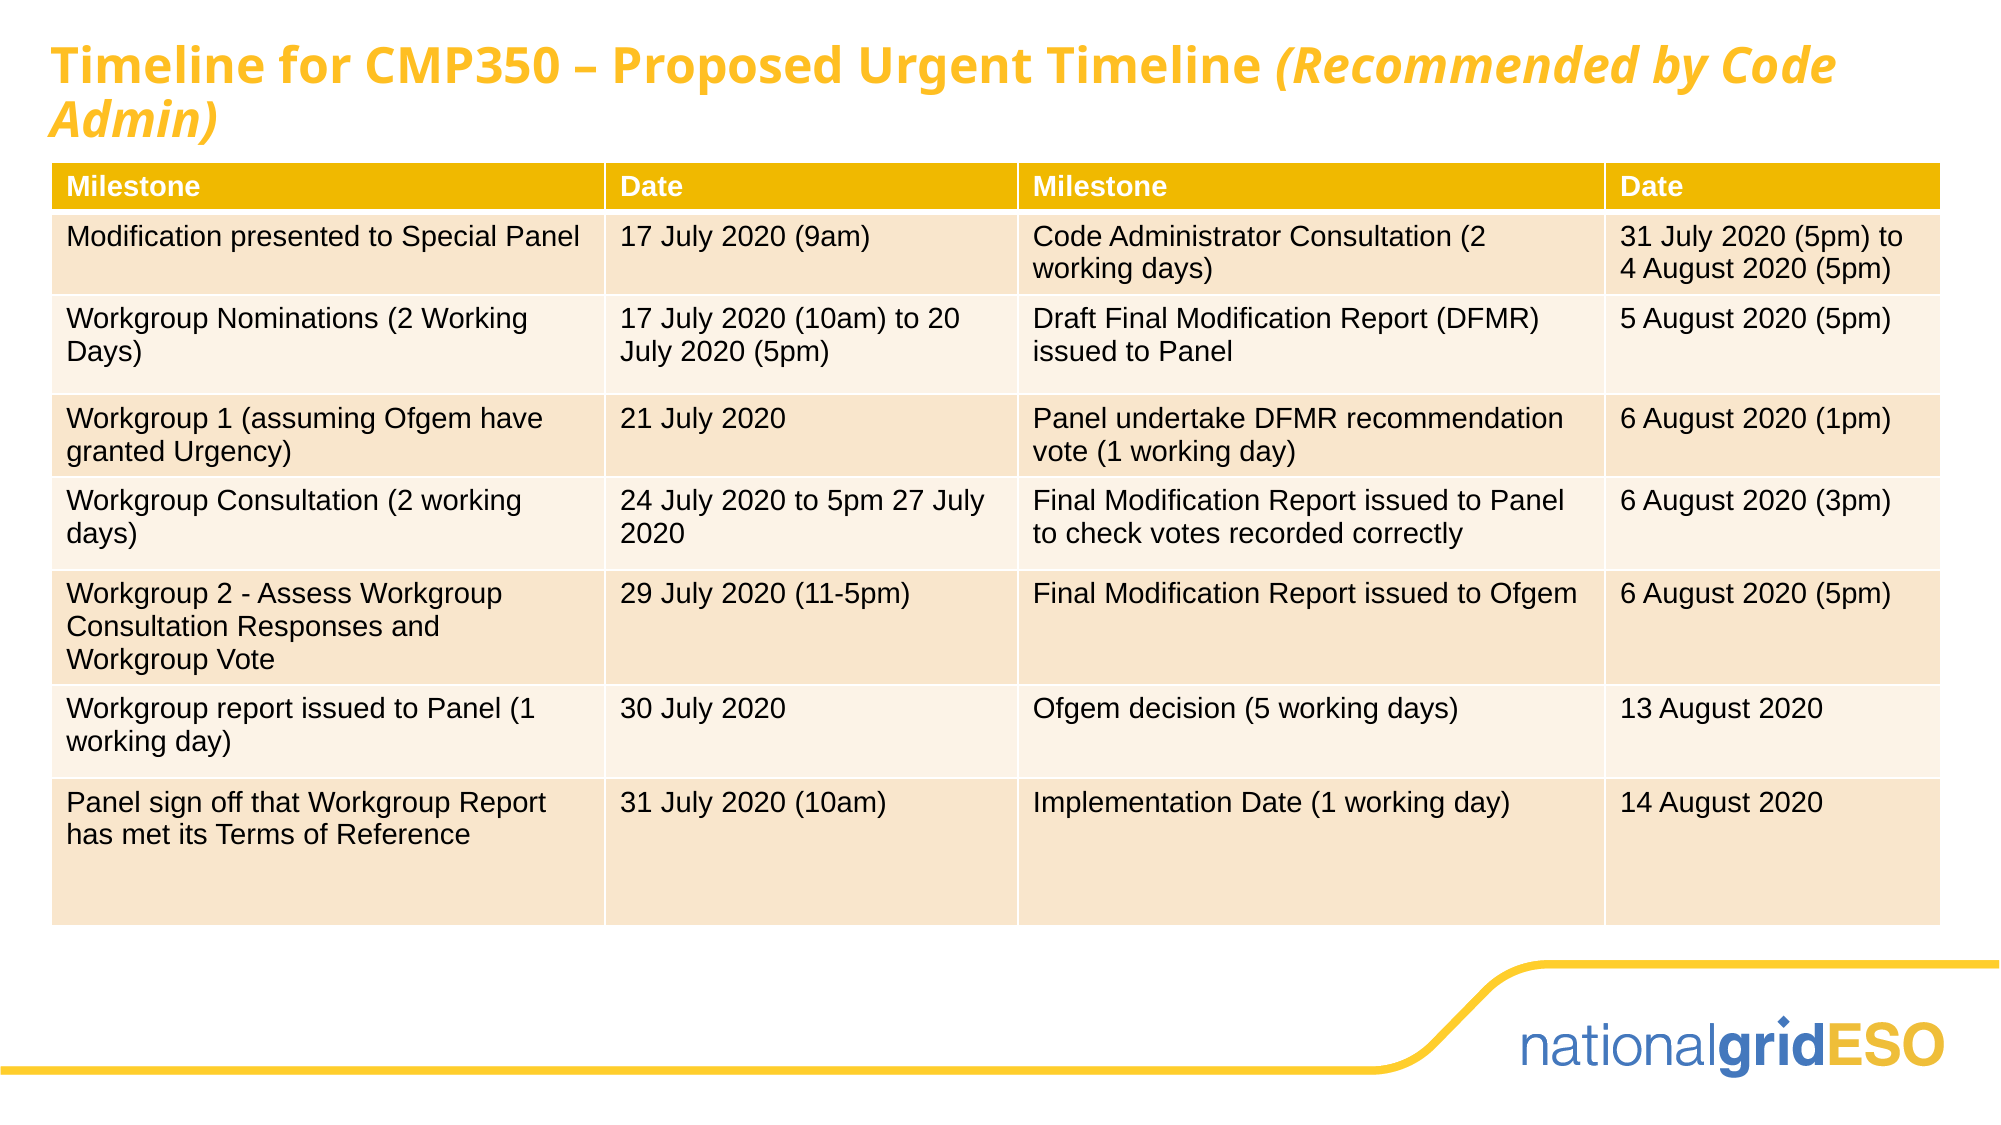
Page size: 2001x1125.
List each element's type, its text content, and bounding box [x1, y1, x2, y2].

table_cell Workgroup report issued to Panel (1 working day) [52, 686, 604, 777]
table_cell Code Administrator Consultation (2 working days) [1019, 215, 1604, 294]
table_cell Draft Final Modification Report (DFMR) issued to Panel [1019, 296, 1604, 393]
table_cell Ofgem decision (5 working days) [1019, 686, 1604, 777]
table_cell 14 August 2020 [1606, 779, 1940, 925]
table_cell Workgroup Nominations (2 Working Days) [52, 296, 604, 393]
table_cell 21 July 2020 [606, 395, 1017, 476]
table_cell 17 July 2020 (10am) to 20 July 2020 (5pm) [606, 296, 1017, 393]
title Timeline for CMP350 – Proposed Urgent Timeline (Recommended by Code Admin) [35, 33, 1898, 142]
table_cell 30 July 2020 [606, 686, 1017, 777]
text_box [35, 160, 1926, 223]
table_cell 31 July 2020 (5pm) to 4 August 2020 (5pm) [1606, 215, 1940, 294]
table_header Date [606, 163, 1017, 209]
table_cell 24 July 2020 to 5pm 27 July 2020 [606, 478, 1017, 569]
table_cell 17 July 2020 (9am) [606, 215, 1017, 294]
table_cell Workgroup 1 (assuming Ofgem have granted Urgency) [52, 395, 604, 476]
table_cell 29 July 2020 (11-5pm) [606, 571, 1017, 684]
table_cell Panel sign off that Workgroup Report has met its Terms of Reference [52, 779, 604, 925]
table_cell Panel undertake DFMR recommendation vote (1 working day) [1019, 395, 1604, 476]
table_cell Final Modification Report issued to Ofgem [1019, 571, 1604, 684]
table_header Milestone [52, 163, 604, 209]
table_header Date [1606, 163, 1940, 209]
table_cell Modification presented to Special Panel [52, 215, 604, 294]
table_cell 5 August 2020 (5pm) [1606, 296, 1940, 393]
table_header Milestone [1019, 163, 1604, 209]
table_cell 6 August 2020 (3pm) [1606, 478, 1940, 569]
table_cell Workgroup 2 - Assess Workgroup Consultation Responses and Workgroup Vote [52, 571, 604, 684]
table_cell Implementation Date (1 working day) [1019, 779, 1604, 925]
picture [0, 954, 2000, 1125]
table_cell 6 August 2020 (5pm) [1606, 571, 1940, 684]
table_cell 31 July 2020 (10am) [606, 779, 1017, 925]
table_cell Final Modification Report issued to Panel to check votes recorded correctly [1019, 478, 1604, 569]
table_cell 13 August 2020 [1606, 686, 1940, 777]
table_cell Workgroup Consultation (2 working days) [52, 478, 604, 569]
table_cell 6 August 2020 (1pm) [1606, 395, 1940, 476]
